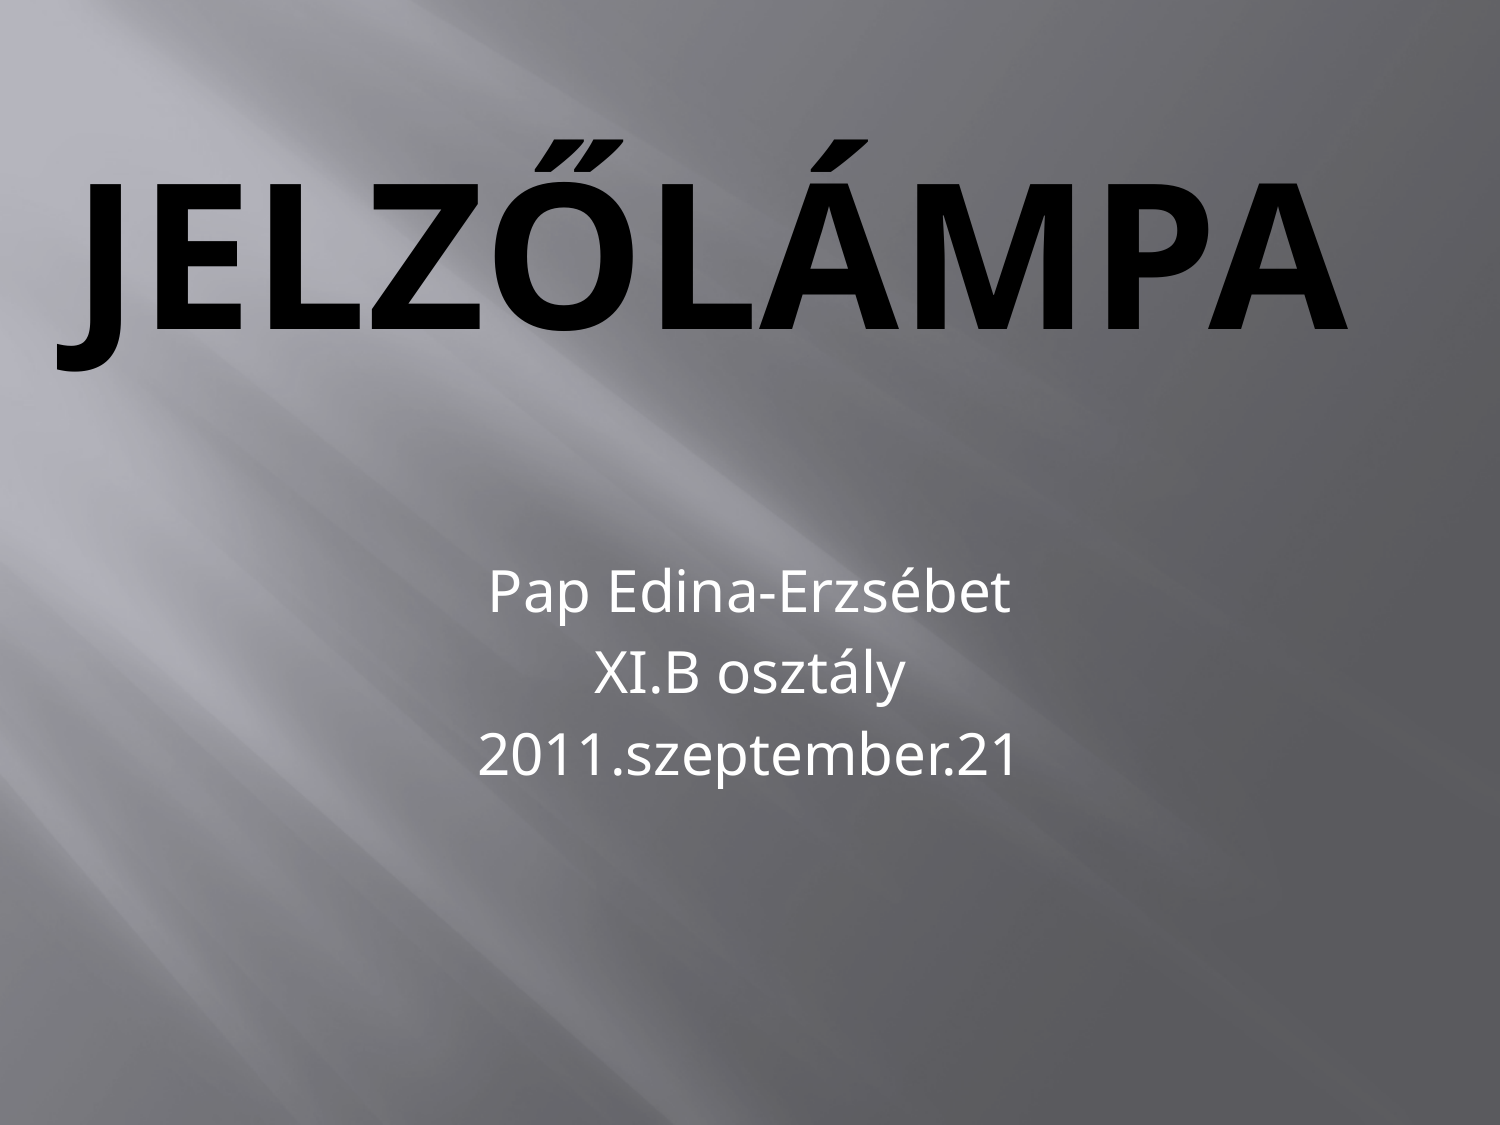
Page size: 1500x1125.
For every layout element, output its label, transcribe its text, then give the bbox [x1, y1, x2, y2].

title Jelzőlámpa [35, 70, 1386, 371]
subtitle Pap Edina-Erzsébet XI.B osztály 2011.szeptember.21 [225, 546, 1275, 834]
